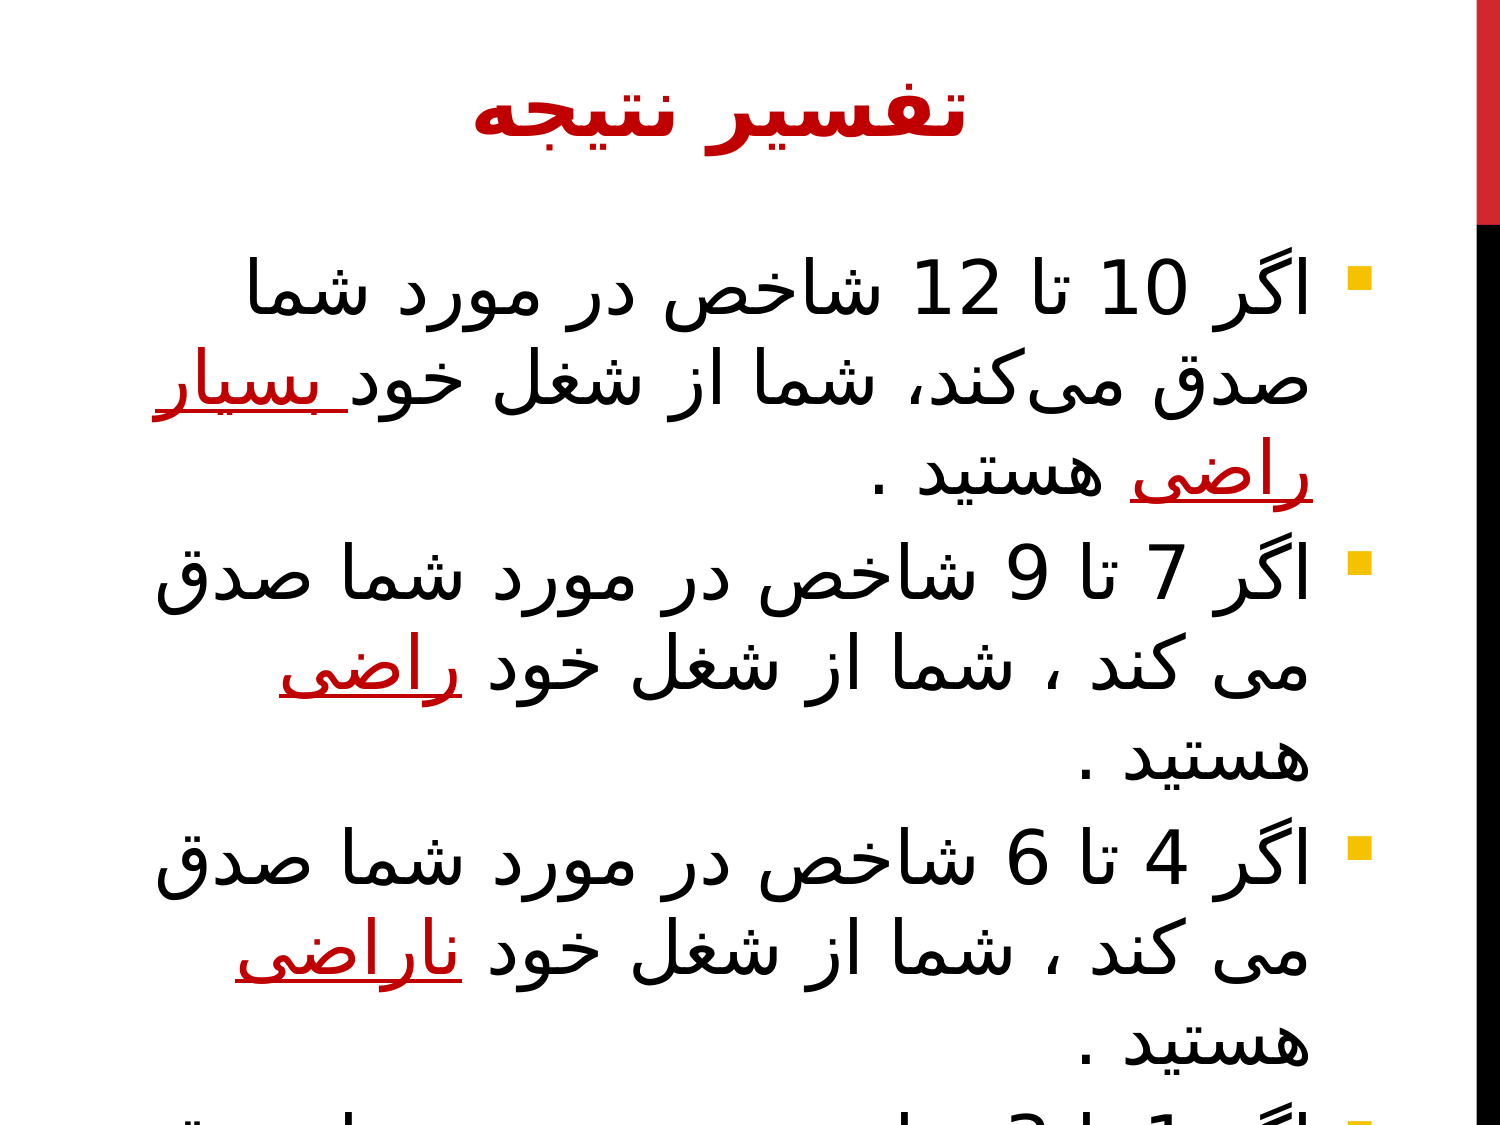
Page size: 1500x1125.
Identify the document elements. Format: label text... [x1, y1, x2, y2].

text_box اگر 10 تا 12 شاخص در مورد شما صدق می‌کند، شما از شغل خود بسیار راضی هستید . اگر 7 تا 9 شاخص در مورد شما صدق می کند ، شما از شغل خود راضی هستید . اگر 4 تا 6 شاخص در مورد شما صدق می کند ، شما از شغل خود ناراضی هستید . اگر 1 تا 3 شاخص در مورد شما صدق می کند ، شما از شغل خود بسیار ناراضی هستید . [70, 231, 1430, 1125]
text_box تفسیر نتیجه [77, 25, 1365, 161]
